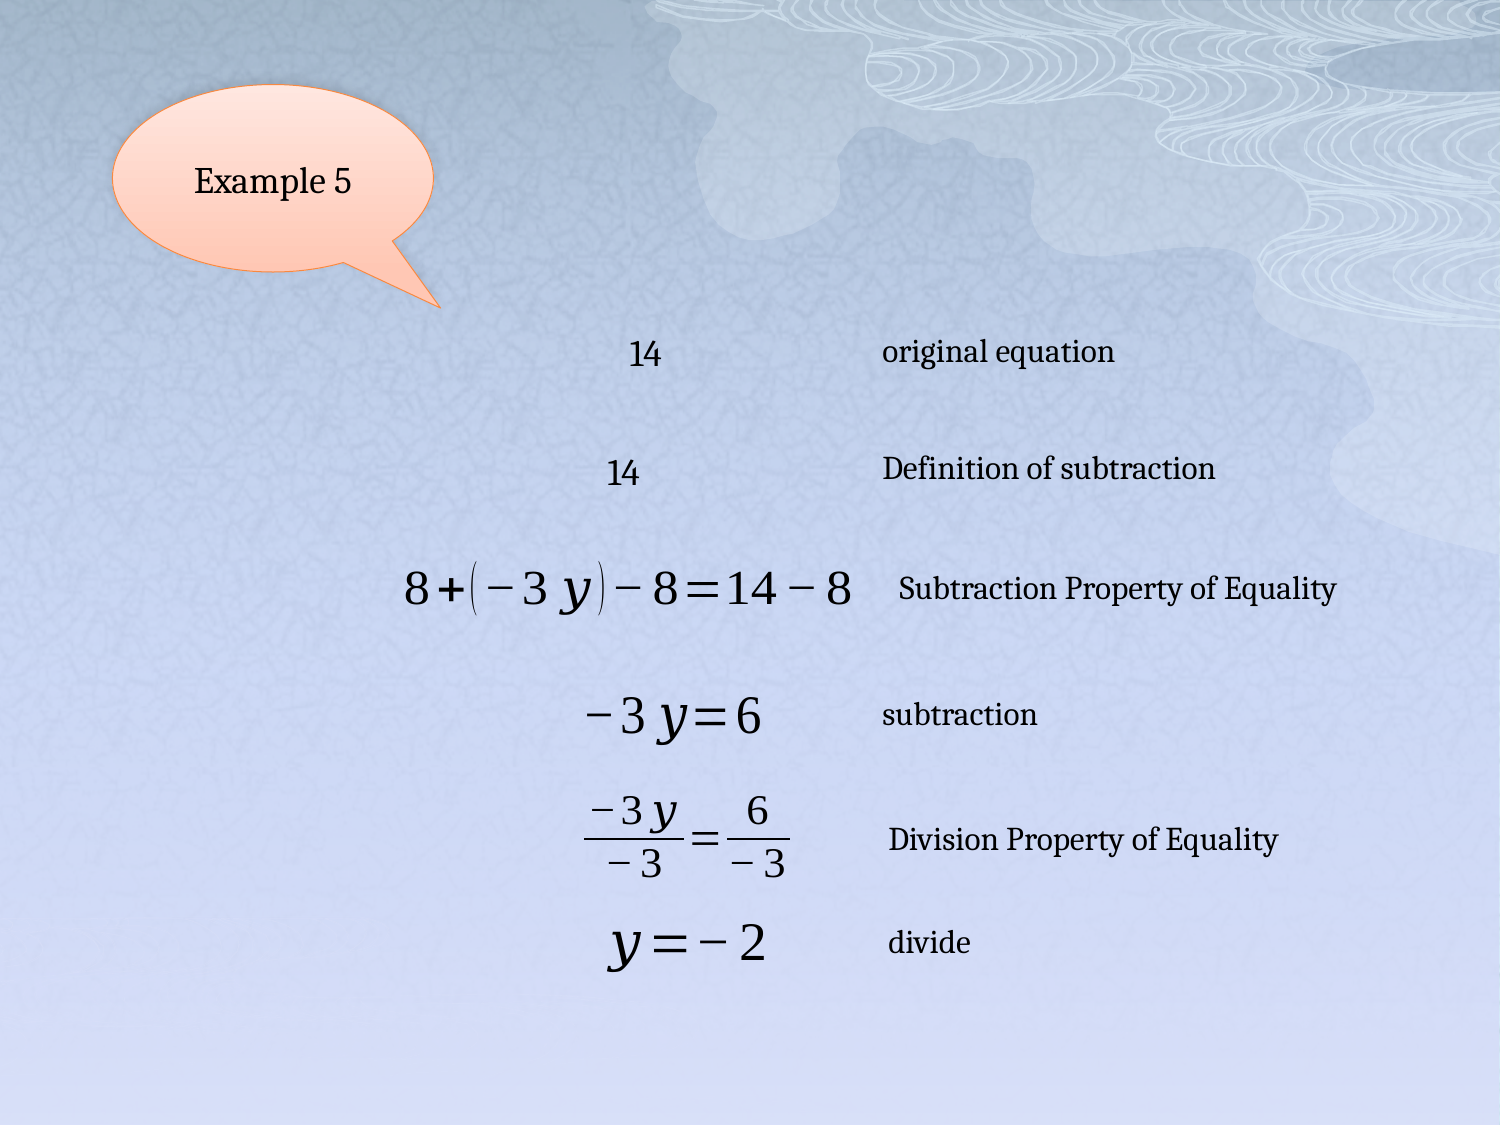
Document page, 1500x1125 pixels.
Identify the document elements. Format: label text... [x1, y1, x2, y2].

text_box subtraction [867, 684, 1418, 740]
text_box Subtraction Property of Equality [884, 558, 1435, 614]
text_box Definition of subtraction [867, 438, 1418, 494]
text_box divide [873, 912, 1424, 968]
text_box original equation [867, 321, 1355, 377]
text_box Example 5 [111, 84, 442, 309]
text_box Division Property of Equality [873, 810, 1424, 865]
